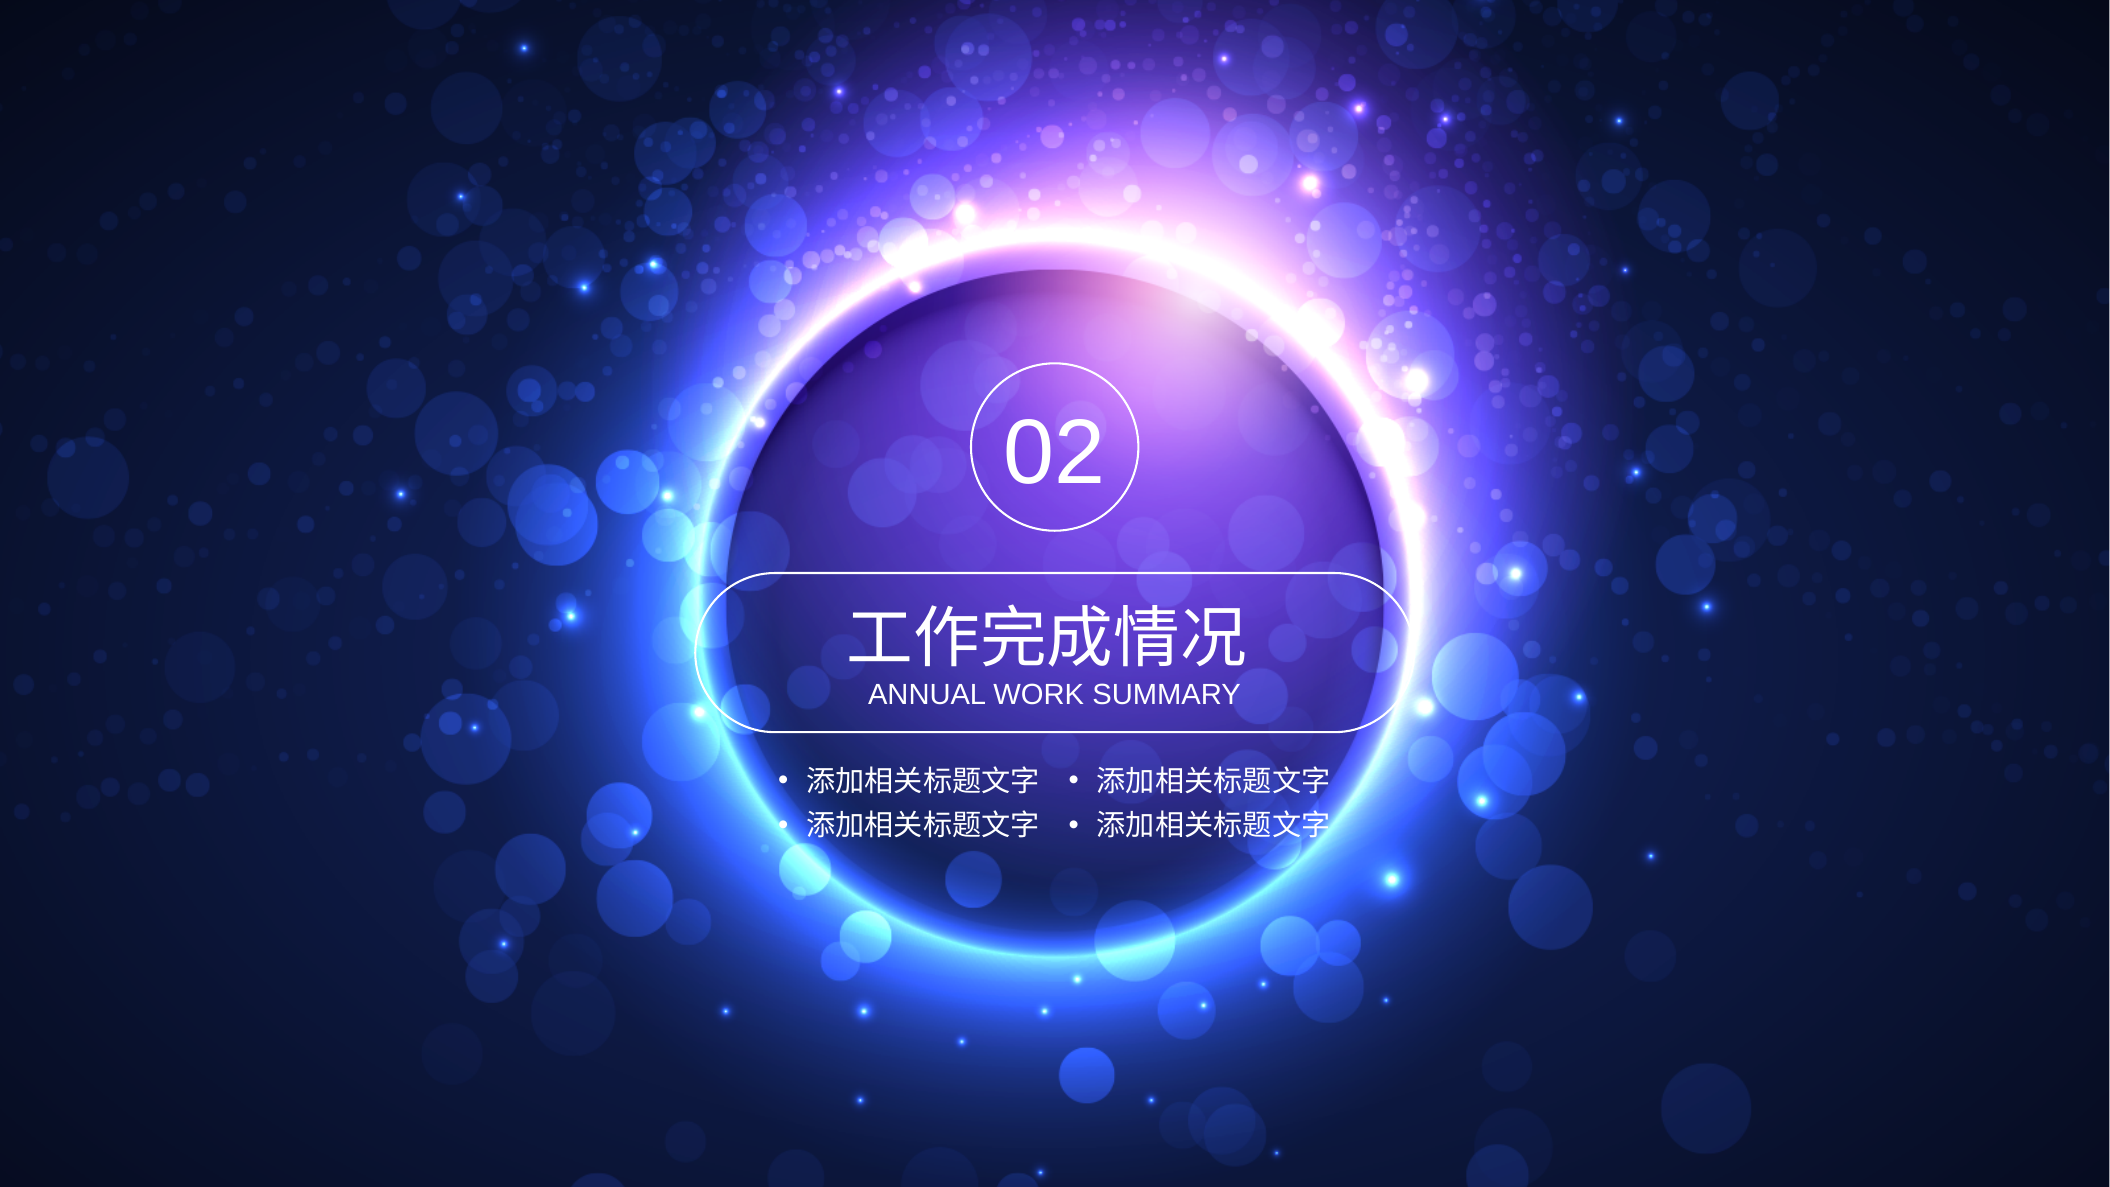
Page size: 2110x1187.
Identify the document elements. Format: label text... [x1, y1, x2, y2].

text_box 添加相关标题文字 [777, 762, 1041, 798]
text_box [0, 0, 2110, 1187]
text_box 添加相关标题文字 [1068, 762, 1331, 798]
text_box [694, 571, 1416, 734]
text_box 02 [969, 362, 1140, 532]
text_box 添加相关标题文字 [777, 806, 1041, 842]
text_box 添加相关标题文字 [1068, 806, 1331, 842]
